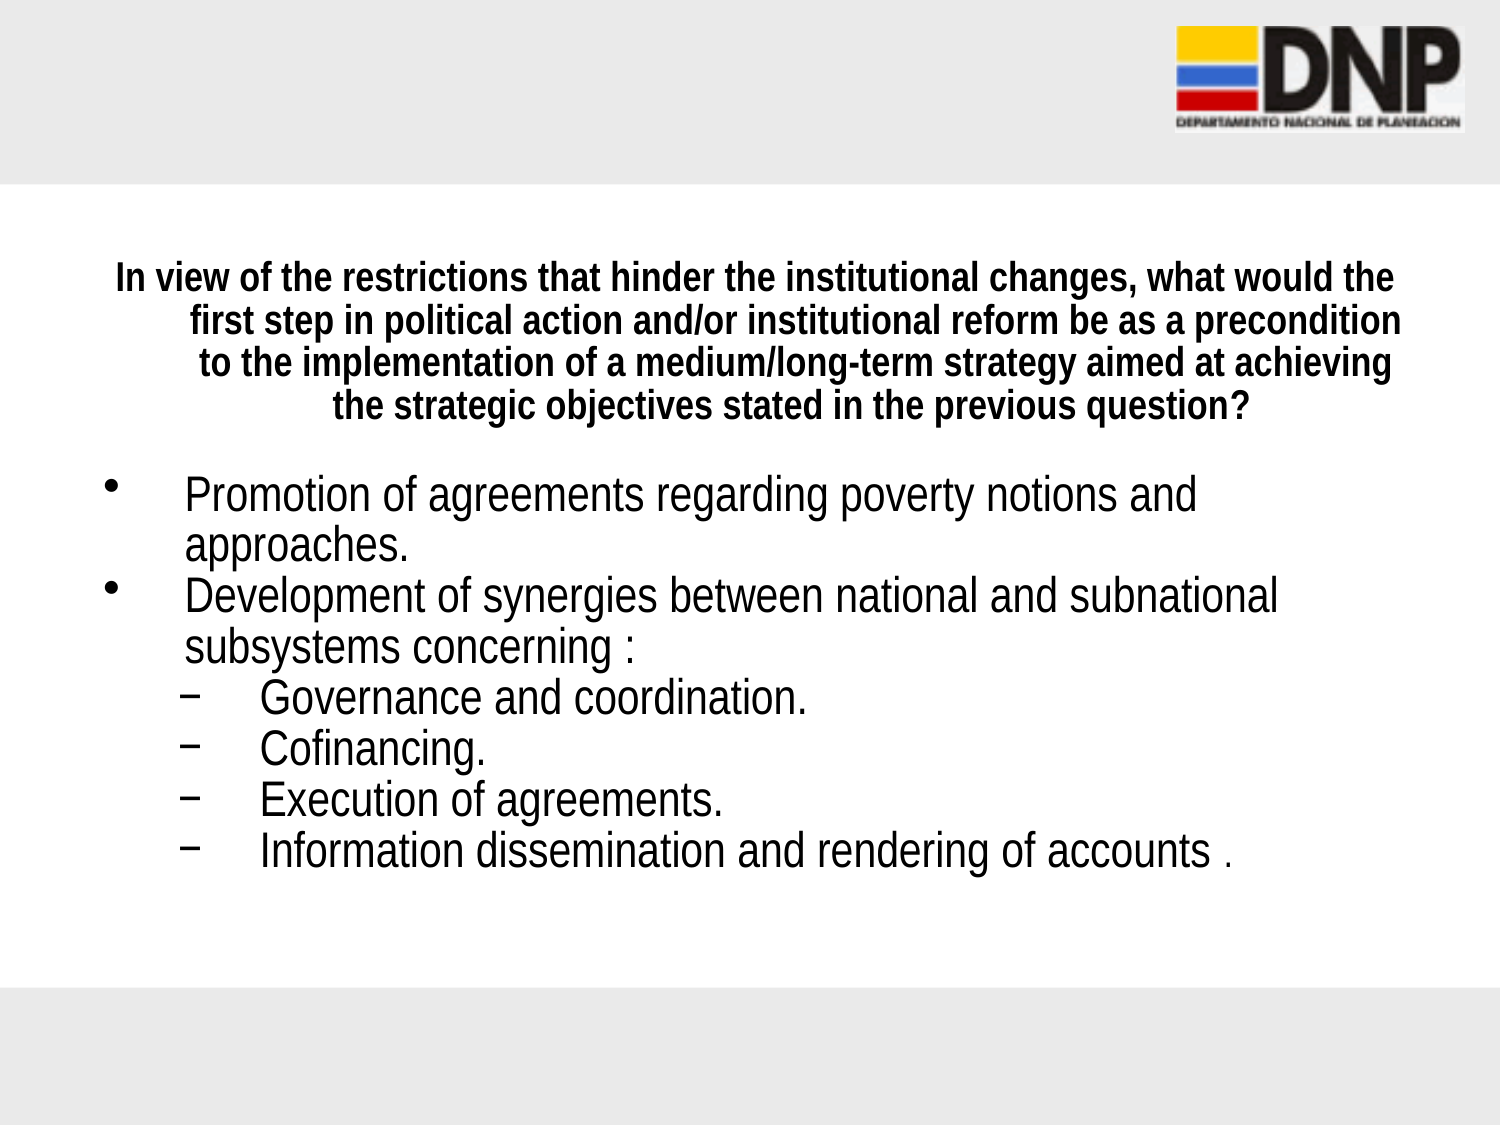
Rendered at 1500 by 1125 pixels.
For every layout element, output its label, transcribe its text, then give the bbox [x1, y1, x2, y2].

text_box In view of the restrictions that hinder the institutional changes, what would the first step in political action and/or institutional reform be as a precondition to the implementation of a medium/long-term strategy aimed at achieving the strategic objectives stated in the previous question? Promotion of agreements regarding poverty notions and approaches. Development of synergies between national and subnational subsystems concerning : Governance and coordination. Cofinancing. Execution of agreements. Information dissemination and rendering of accounts . [88, 250, 1424, 886]
picture [1174, 26, 1465, 134]
text_box [0, 0, 1500, 181]
text_box [0, 987, 1500, 1125]
